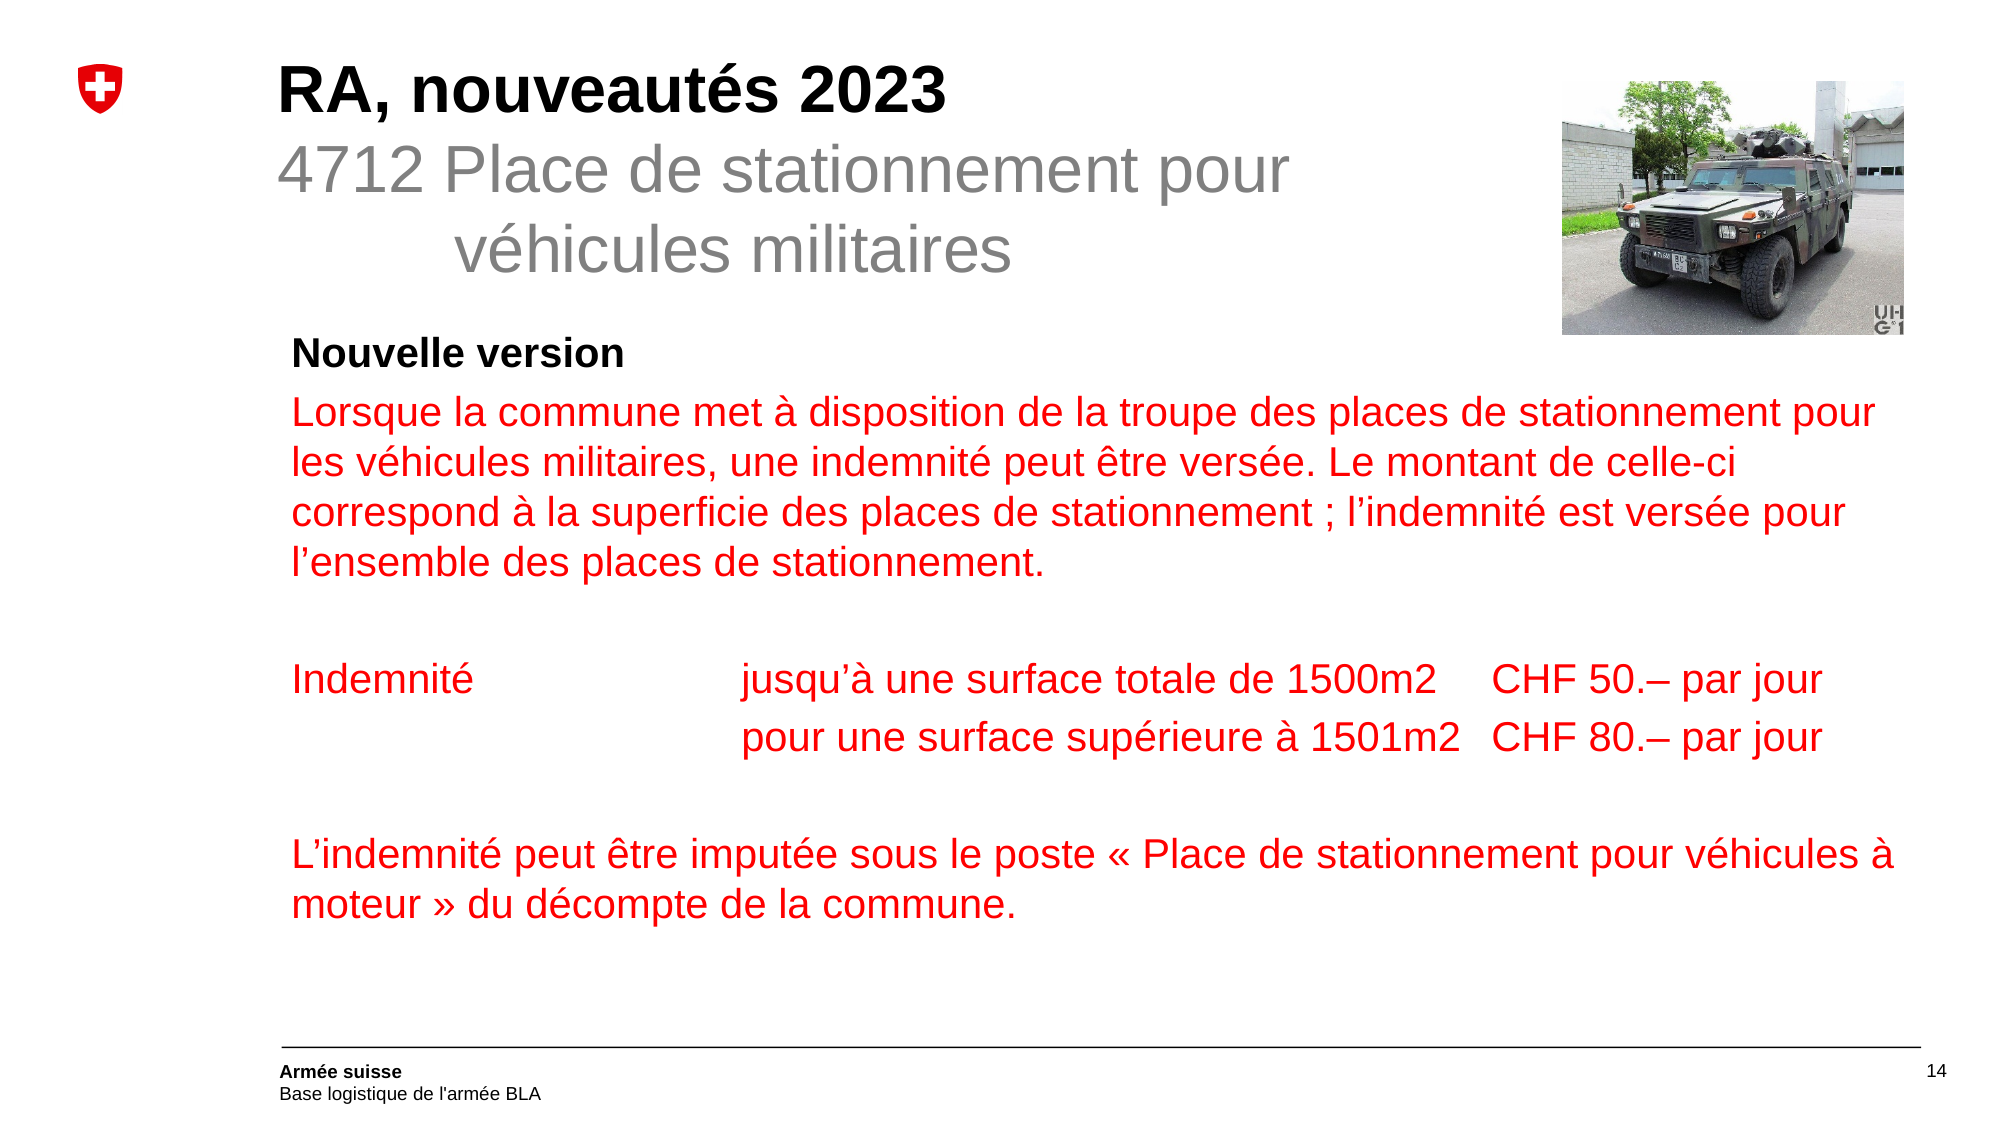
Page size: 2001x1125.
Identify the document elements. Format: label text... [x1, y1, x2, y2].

title RA, nouveautés 2023 4712 Place de stationnement pour véhicules militaires [277, 45, 1910, 291]
picture [78, 64, 123, 115]
list Nouvelle version Lorsque la commune met à disposition de la troupe des places de stationnement pour les véhicules militaires, une indemnité peut être versée. Le montant de celle-ci correspond à la superficie des places de stationnement ; l’indemnité est versée pour l’ensemble des places de stationnement. Indemnité jusqu’à une surface totale de 1500m2 CHF 50.– par jour pour une surface supérieure à 1501m2 CHF 80.– par jour L’indemnité peut être imputée sous le poste « Place de stationnement pour véhicules à moteur » du décompte de la commune. [290, 326, 1910, 983]
picture [1562, 81, 1905, 335]
